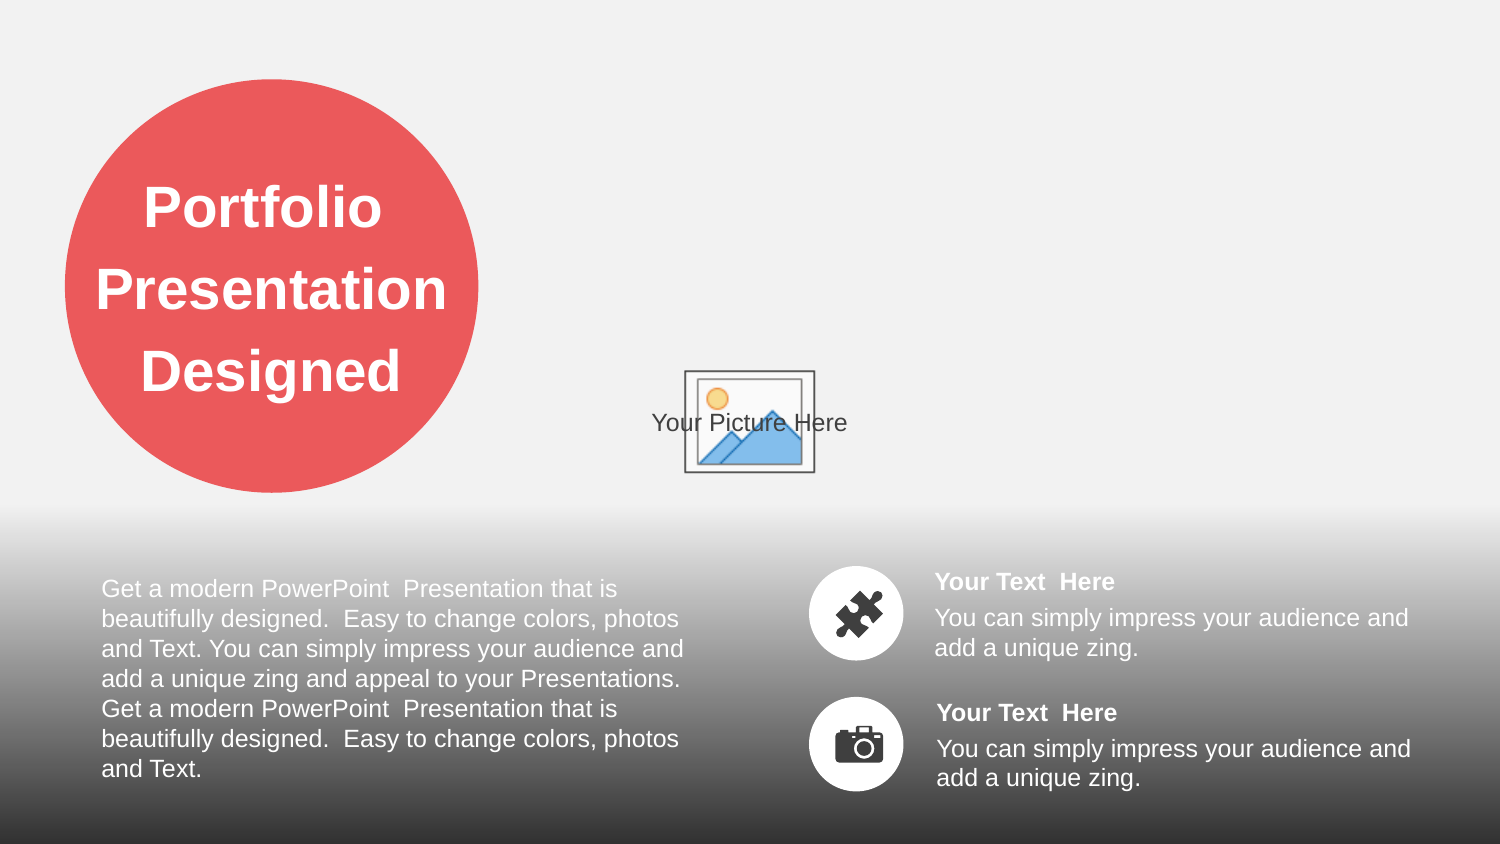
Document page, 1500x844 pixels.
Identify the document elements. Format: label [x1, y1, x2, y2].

text_box [921, 688, 1436, 801]
picture [0, 0, 1500, 844]
text_box [919, 557, 1434, 670]
